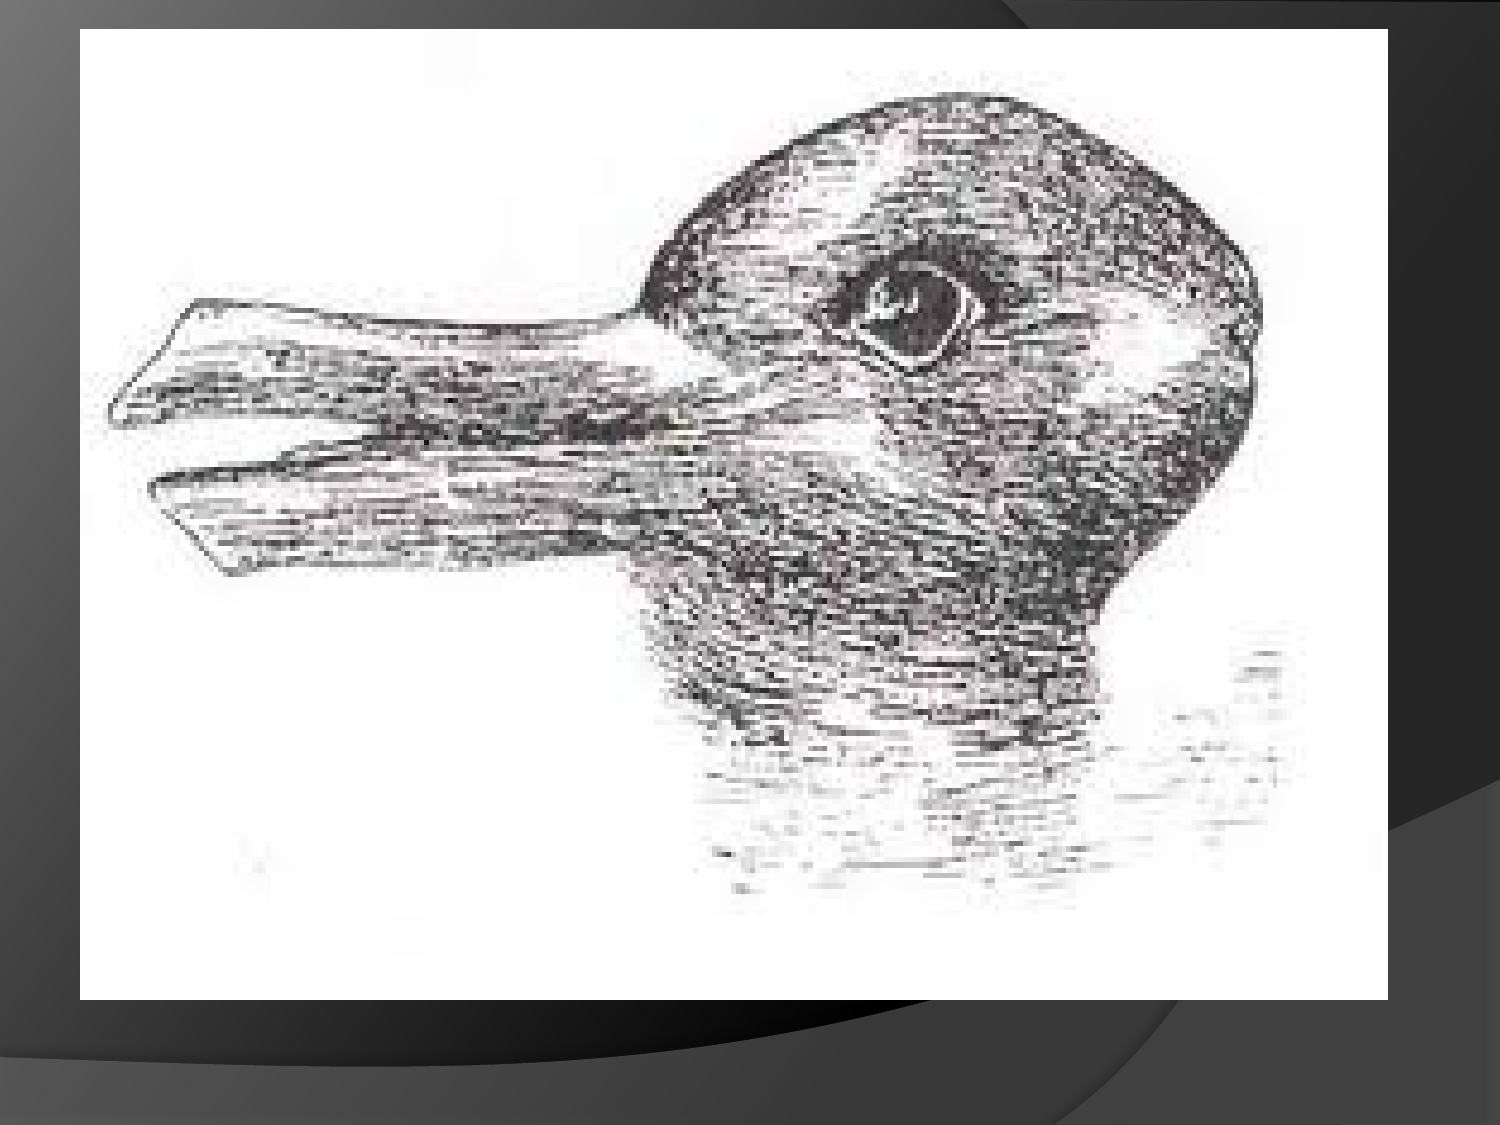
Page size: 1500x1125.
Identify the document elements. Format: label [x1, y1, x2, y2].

picture [80, 28, 1388, 1001]
